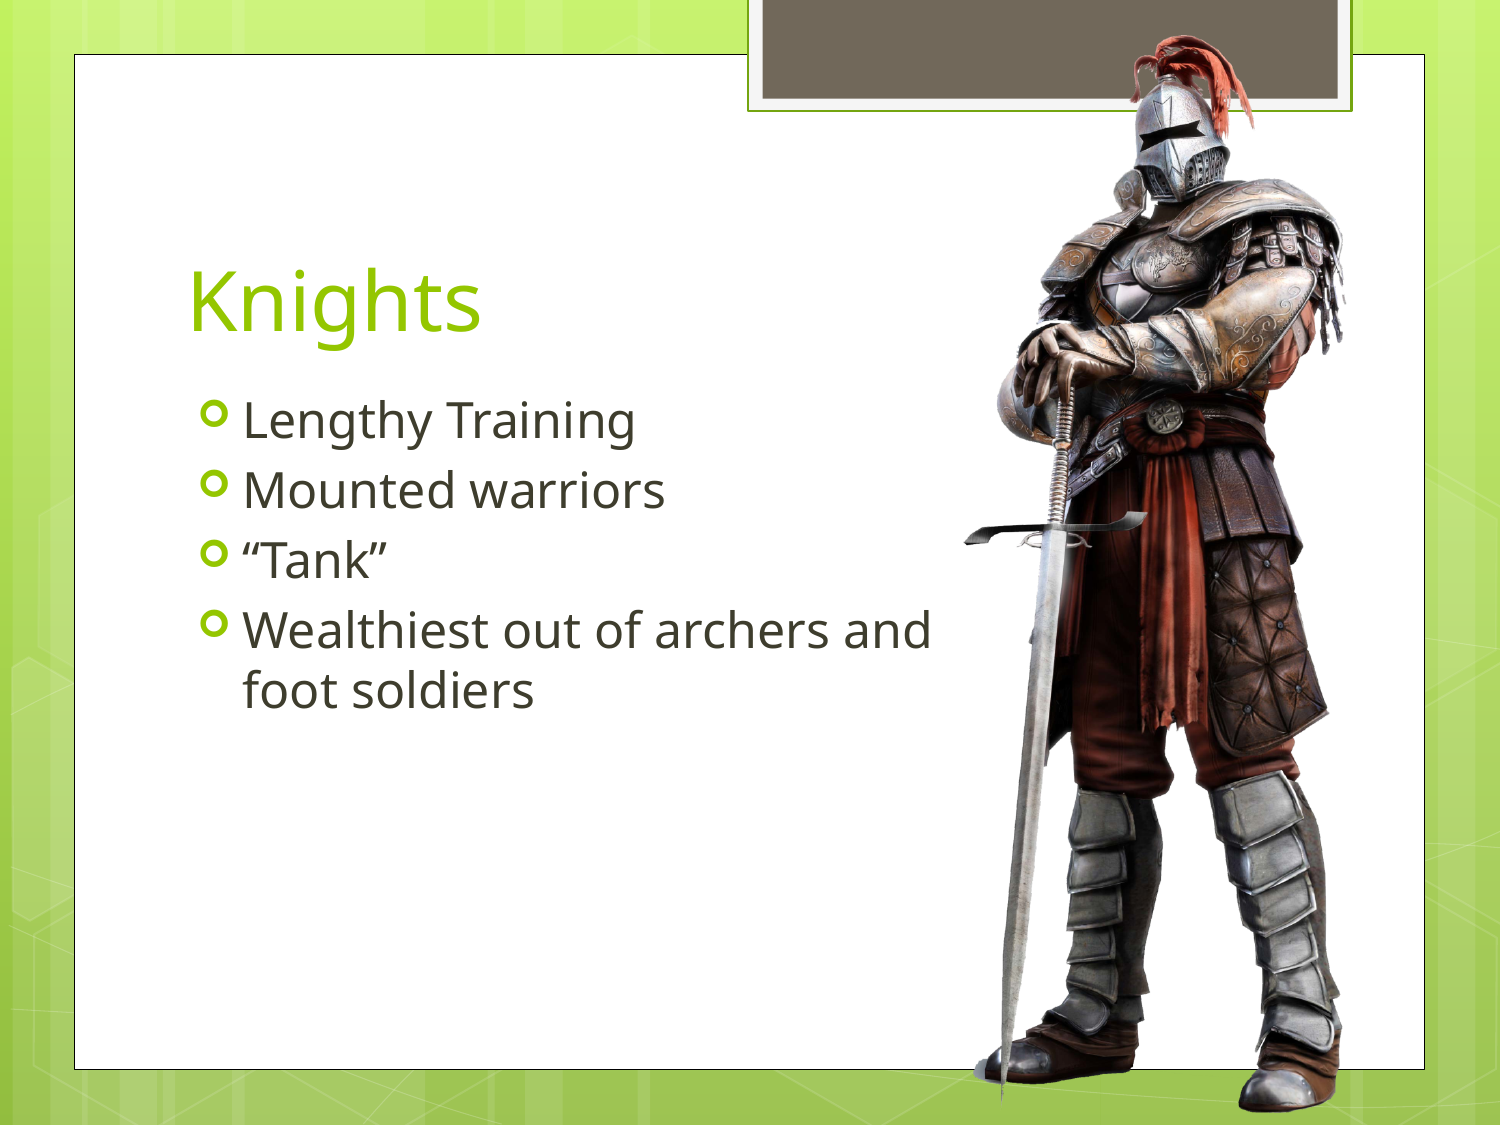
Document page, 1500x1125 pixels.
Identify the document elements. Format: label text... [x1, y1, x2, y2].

picture [949, 24, 1355, 1125]
list Lengthy Training Mounted warriors “Tank” Wealthiest out of archers and foot soldiers [171, 381, 943, 957]
title Knights [171, 168, 943, 357]
